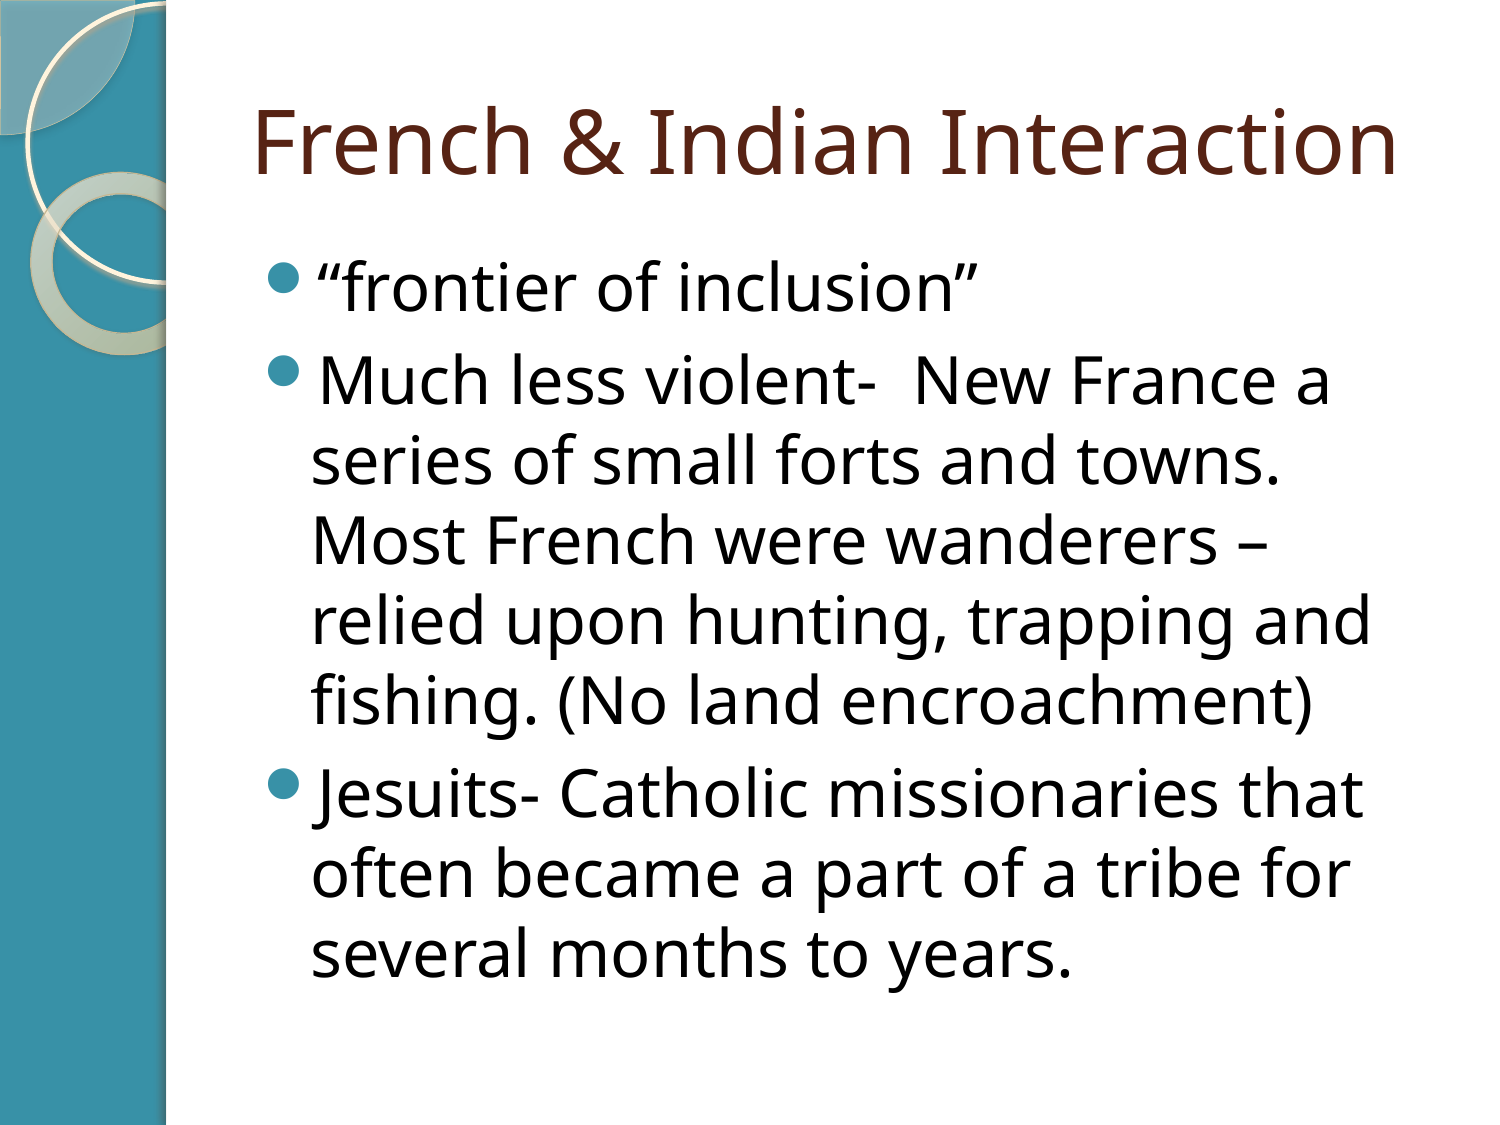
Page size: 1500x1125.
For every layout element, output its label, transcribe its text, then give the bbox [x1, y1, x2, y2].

title French & Indian Interaction [235, 45, 1466, 233]
list “frontier of inclusion” Much less violent- New France a series of small forts and towns. Most French were wanderers – relied upon hunting, trapping and fishing. (No land encroachment) Jesuits- Catholic missionaries that often became a part of a tribe for several months to years. [235, 237, 1466, 1025]
